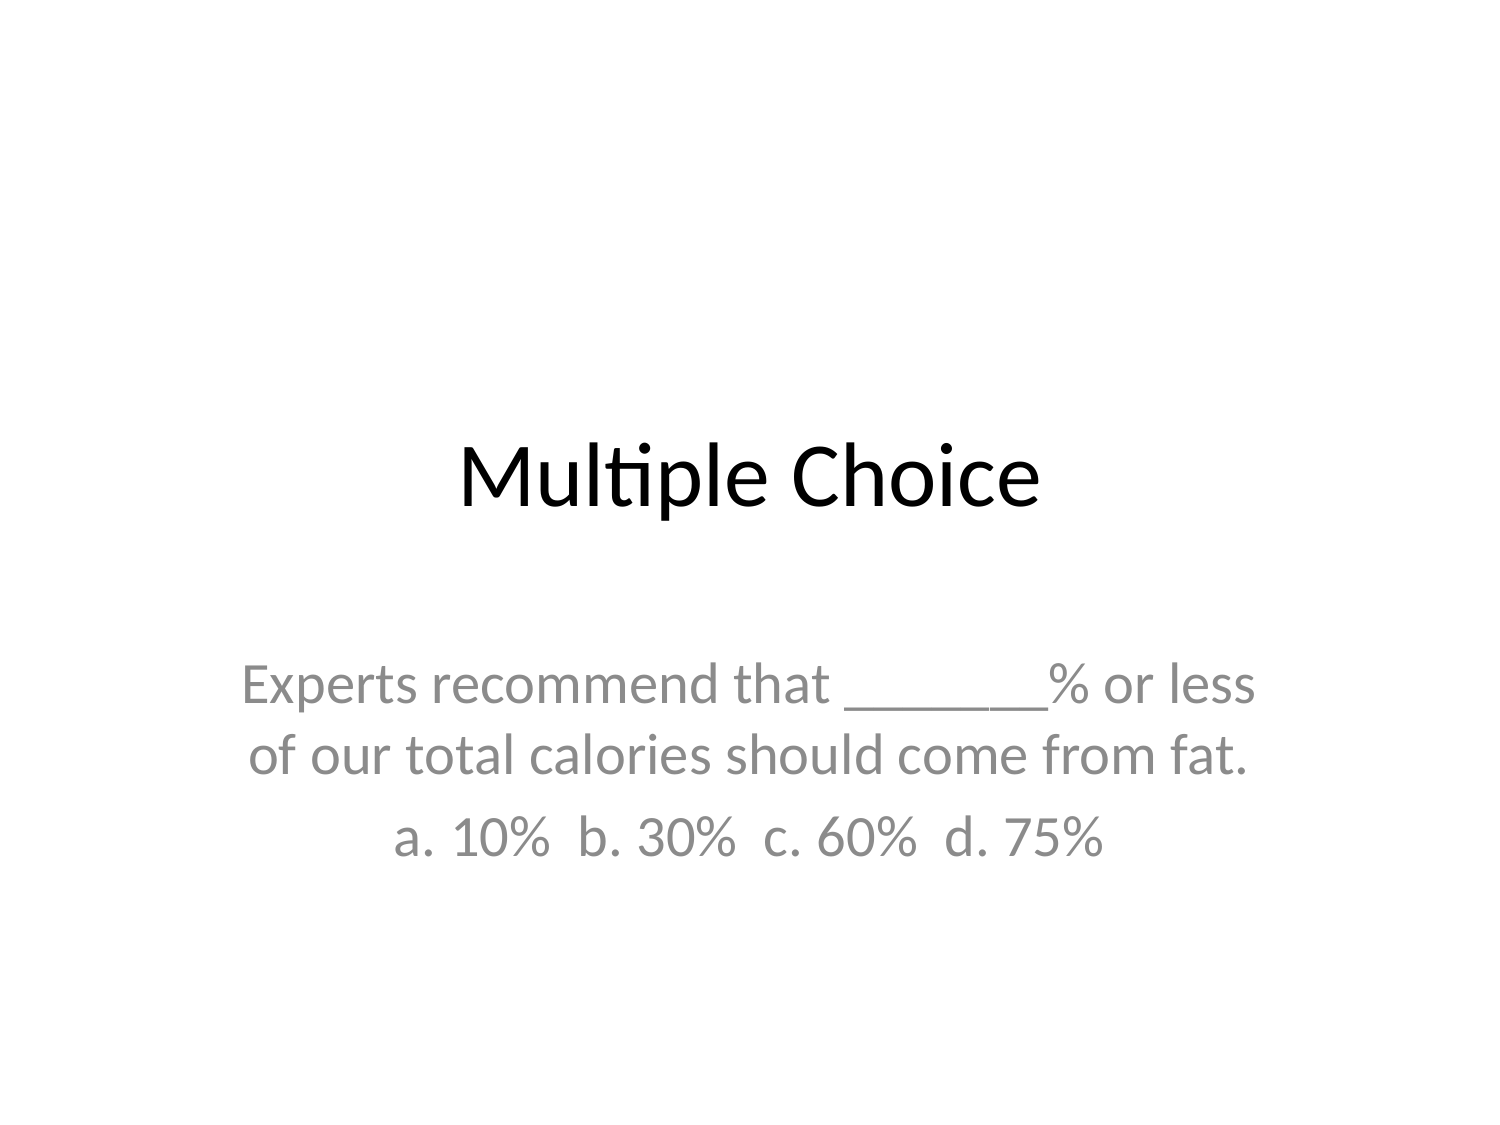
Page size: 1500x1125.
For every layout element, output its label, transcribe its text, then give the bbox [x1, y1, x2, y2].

title Multiple Choice [112, 349, 1388, 591]
subtitle Experts recommend that _______% or less of our total calories should come from fat. a. 10% b. 30% c. 60% d. 75% [225, 637, 1275, 925]
